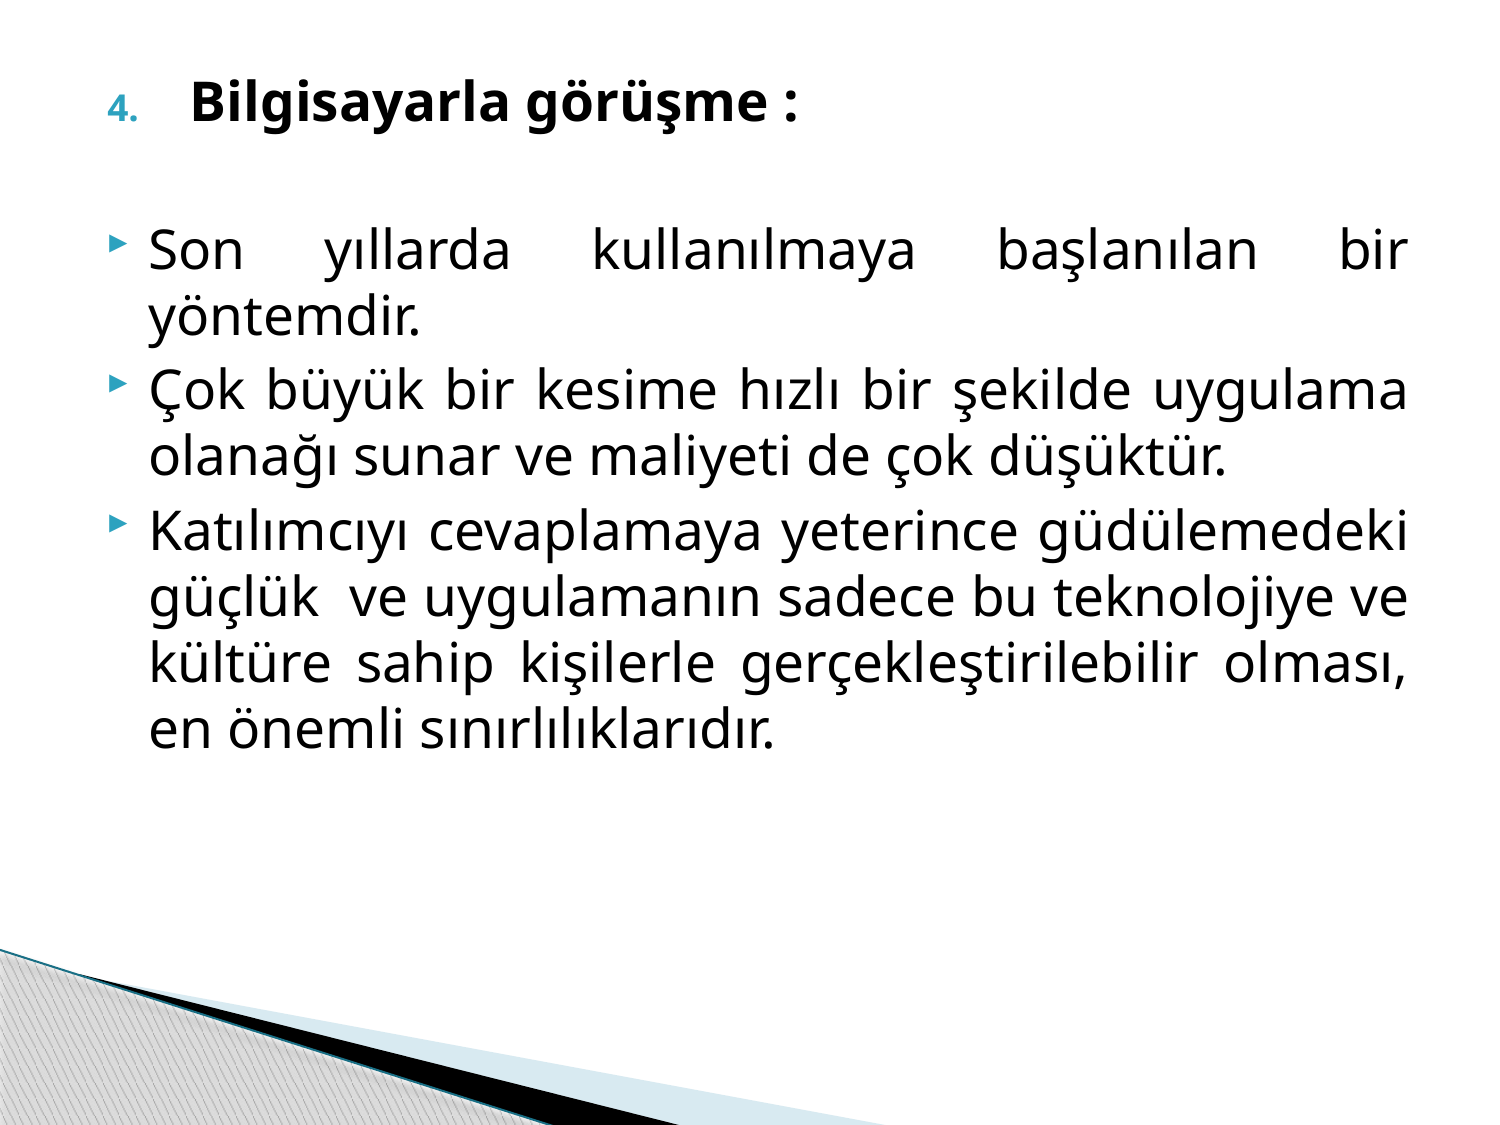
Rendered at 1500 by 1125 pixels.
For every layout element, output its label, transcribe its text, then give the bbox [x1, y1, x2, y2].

list Bilgisayarla görüşme : Son yıllarda kullanılmaya başlanılan bir yöntemdir. Çok büyük bir kesime hızlı bir şekilde uygulama olanağı sunar ve maliyeti de çok düşüktür. Katılımcıyı cevaplamaya yeterince güdülemedeki güçlük ve uygulamanın sadece bu teknolojiye ve kültüre sahip kişilerle gerçekleştirilebilir olması, en önemli sınırlılıklarıdır. [75, 58, 1425, 986]
